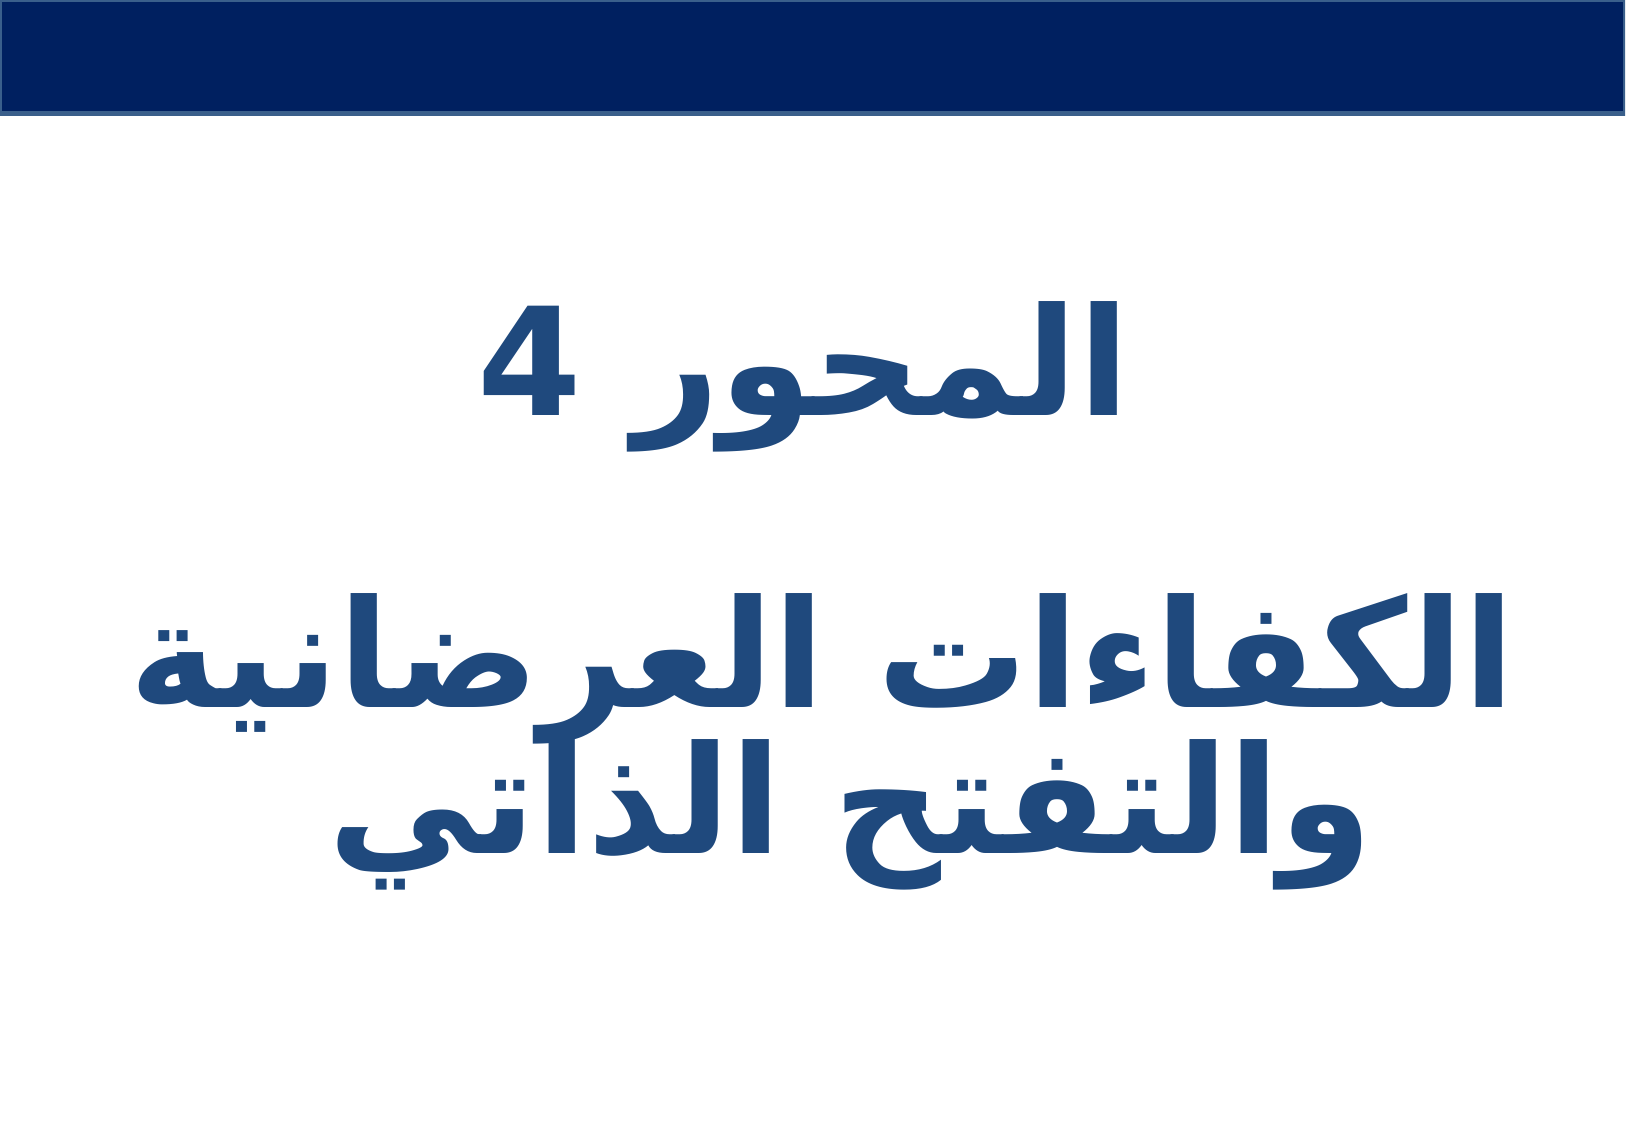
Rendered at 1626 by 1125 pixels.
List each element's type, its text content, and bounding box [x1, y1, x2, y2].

text_box المحور 4 الكفاءات العرضانية والتفتح الذاتي [101, 292, 1545, 891]
